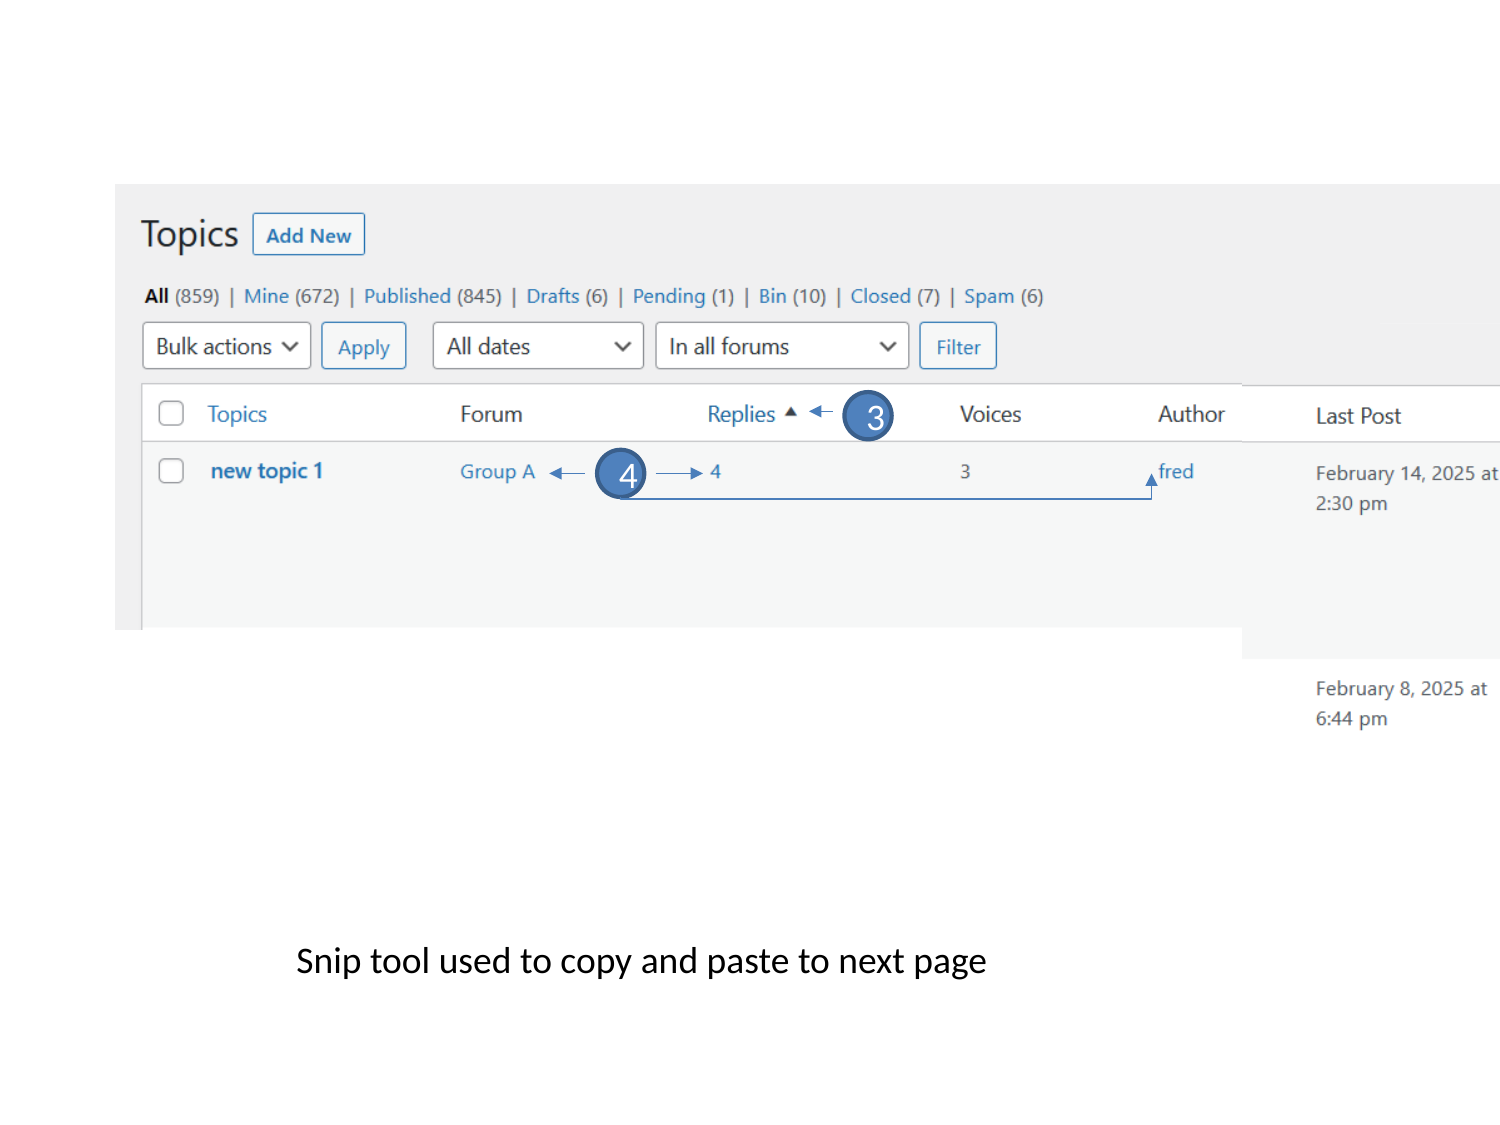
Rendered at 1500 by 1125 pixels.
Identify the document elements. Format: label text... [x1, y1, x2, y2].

text_box Snip tool used to copy and paste to next page [281, 928, 1003, 989]
picture [115, 184, 1500, 874]
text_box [874, 219, 899, 751]
